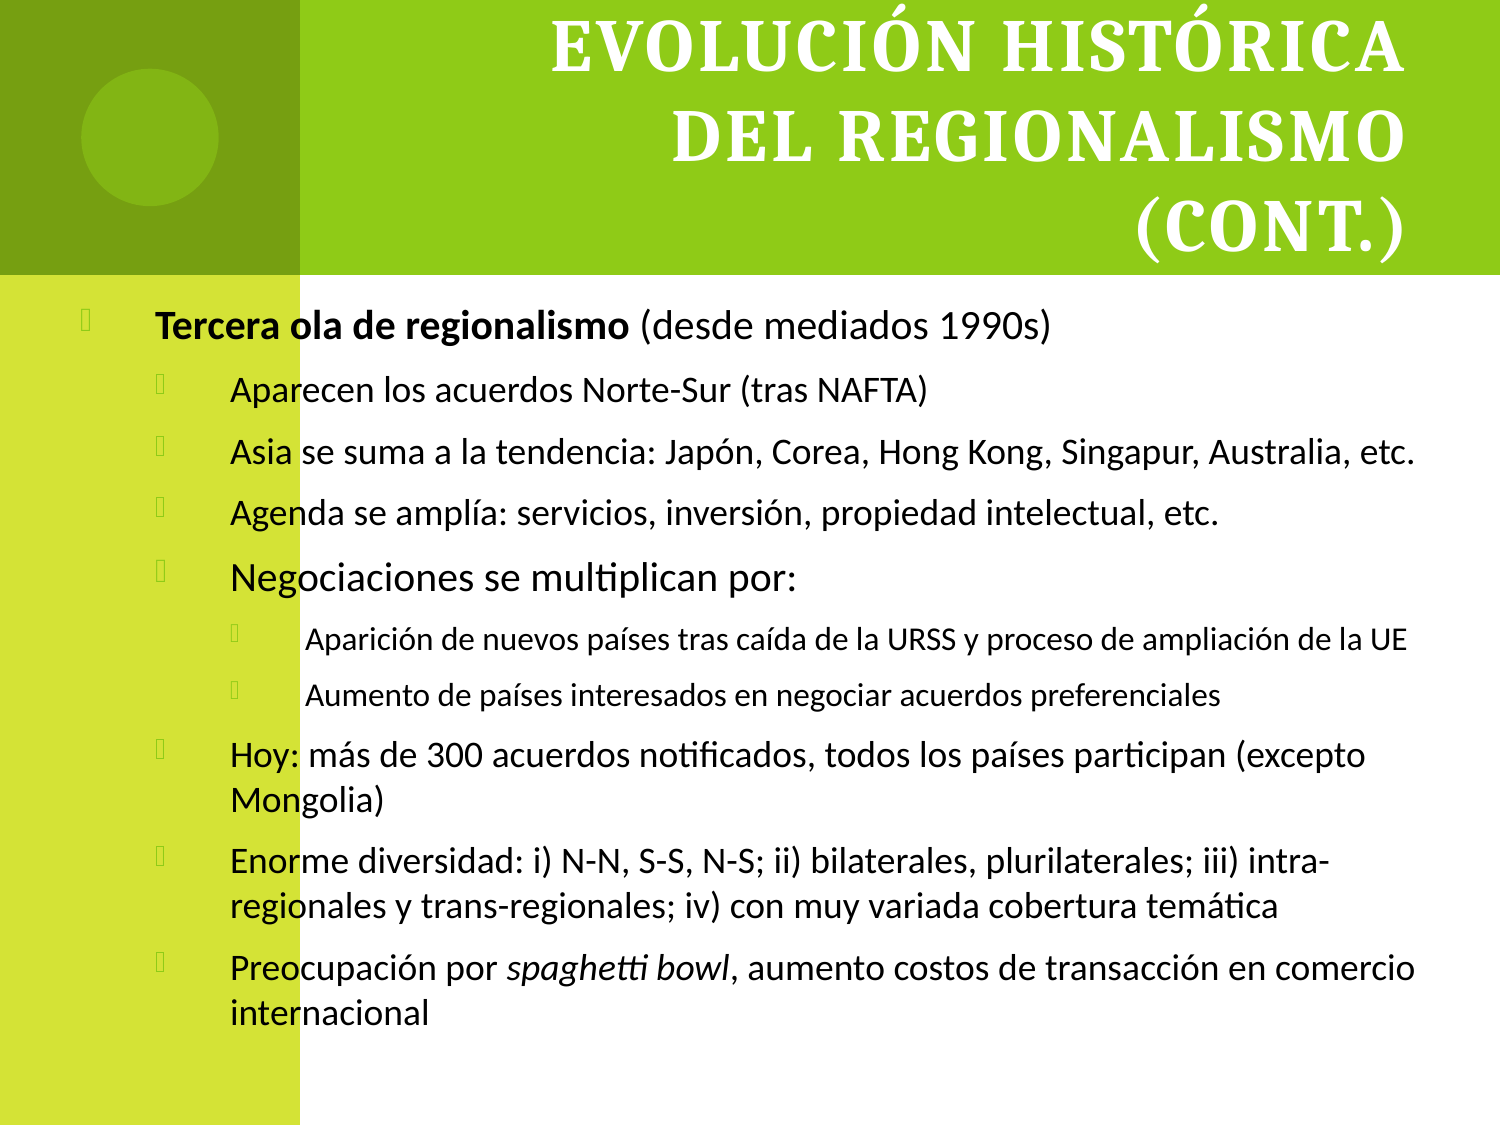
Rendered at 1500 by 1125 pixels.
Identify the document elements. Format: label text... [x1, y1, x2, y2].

list Tercera ola de regionalismo (desde mediados 1990s) Aparecen los acuerdos Norte-Sur (tras NAFTA) Asia se suma a la tendencia: Japón, Corea, Hong Kong, Singapur, Australia, etc. Agenda se amplía: servicios, inversión, propiedad intelectual, etc. Negociaciones se multiplican por: Aparición de nuevos países tras caída de la URSS y proceso de ampliación de la UE Aumento de países interesados en negociar acuerdos preferenciales Hoy: más de 300 acuerdos notificados, todos los países participan (excepto Mongolia) Enorme diversidad: i) N-N, S-S, N-S; ii) bilaterales, plurilaterales; iii) intra-regionales y trans-regionales; iv) con muy variada cobertura temática Preocupación por spaghetti bowl, aumento costos de transacción en comercio internacional [64, 290, 1447, 1083]
title Evolución histórica del regionalismo (Cont.) [399, 37, 1425, 225]
